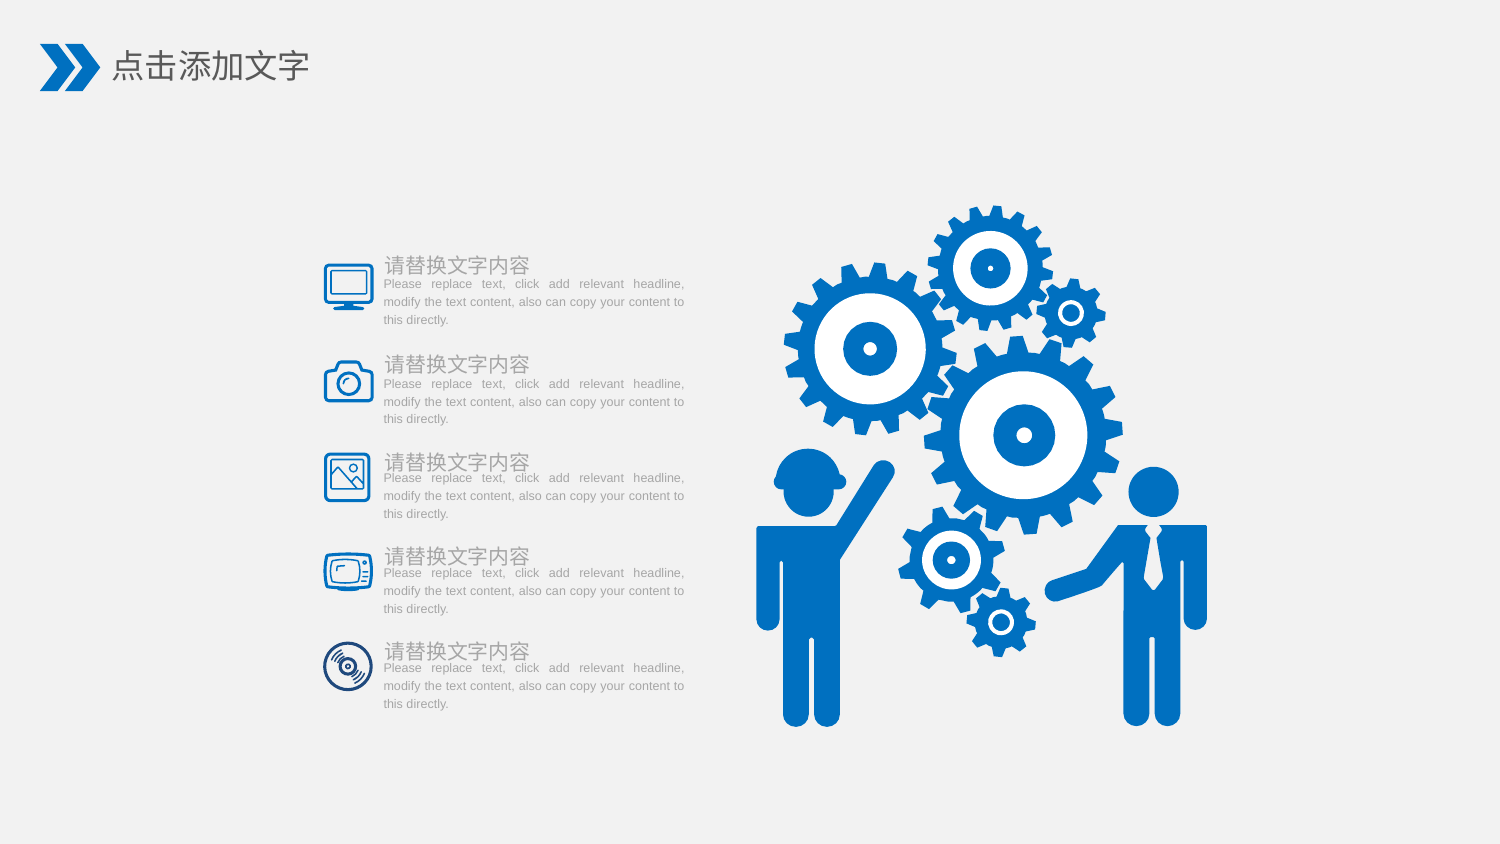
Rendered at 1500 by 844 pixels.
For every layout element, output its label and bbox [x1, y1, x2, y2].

text_box [1036, 278, 1106, 348]
text_box [1058, 300, 1084, 327]
text_box [783, 262, 957, 436]
text_box [756, 448, 897, 727]
text_box [922, 530, 981, 590]
text_box [323, 552, 374, 592]
text_box [322, 641, 373, 692]
text_box [1004, 415, 1044, 455]
text_box [927, 205, 1054, 331]
text_box [953, 230, 1028, 306]
text_box [988, 609, 1014, 636]
text_box [939, 548, 963, 572]
text_box [383, 346, 685, 428]
text_box [814, 293, 926, 405]
text_box [966, 587, 1036, 658]
text_box [383, 538, 685, 617]
text_box [901, 506, 1005, 614]
text_box [383, 633, 685, 712]
text_box [383, 247, 685, 328]
text_box [959, 371, 1088, 500]
text_box [383, 444, 685, 522]
text_box [323, 360, 374, 403]
text_box [323, 452, 371, 503]
text_box [979, 256, 1002, 280]
text_box [923, 335, 1123, 535]
text_box [1044, 466, 1208, 727]
text_box [853, 331, 888, 366]
text_box [323, 263, 374, 311]
